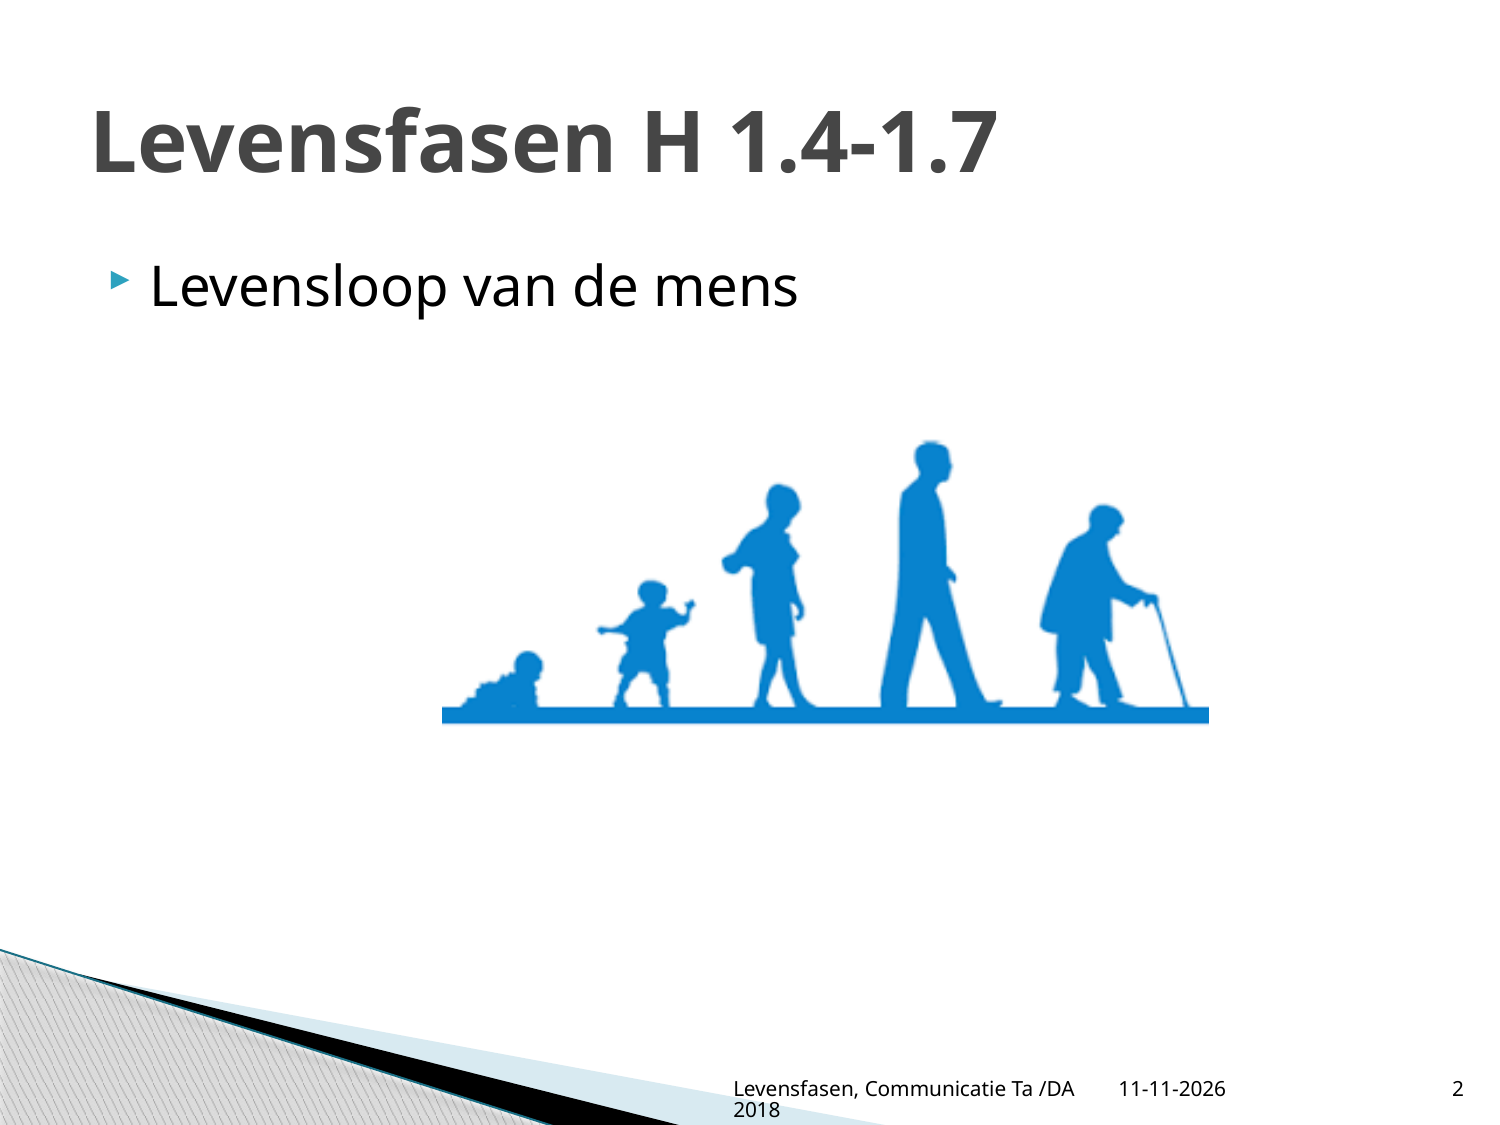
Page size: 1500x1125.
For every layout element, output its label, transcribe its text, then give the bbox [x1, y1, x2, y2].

footer Levensfasen, Communicatie Ta /DA 2018 [718, 1051, 1105, 1112]
title Levensfasen H 1.4-1.7 [75, 45, 1425, 233]
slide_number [1105, 1051, 1418, 1112]
picture [442, 408, 1210, 765]
list Levensloop van de mens [75, 243, 1425, 986]
slide_number 2 [1418, 1051, 1479, 1112]
